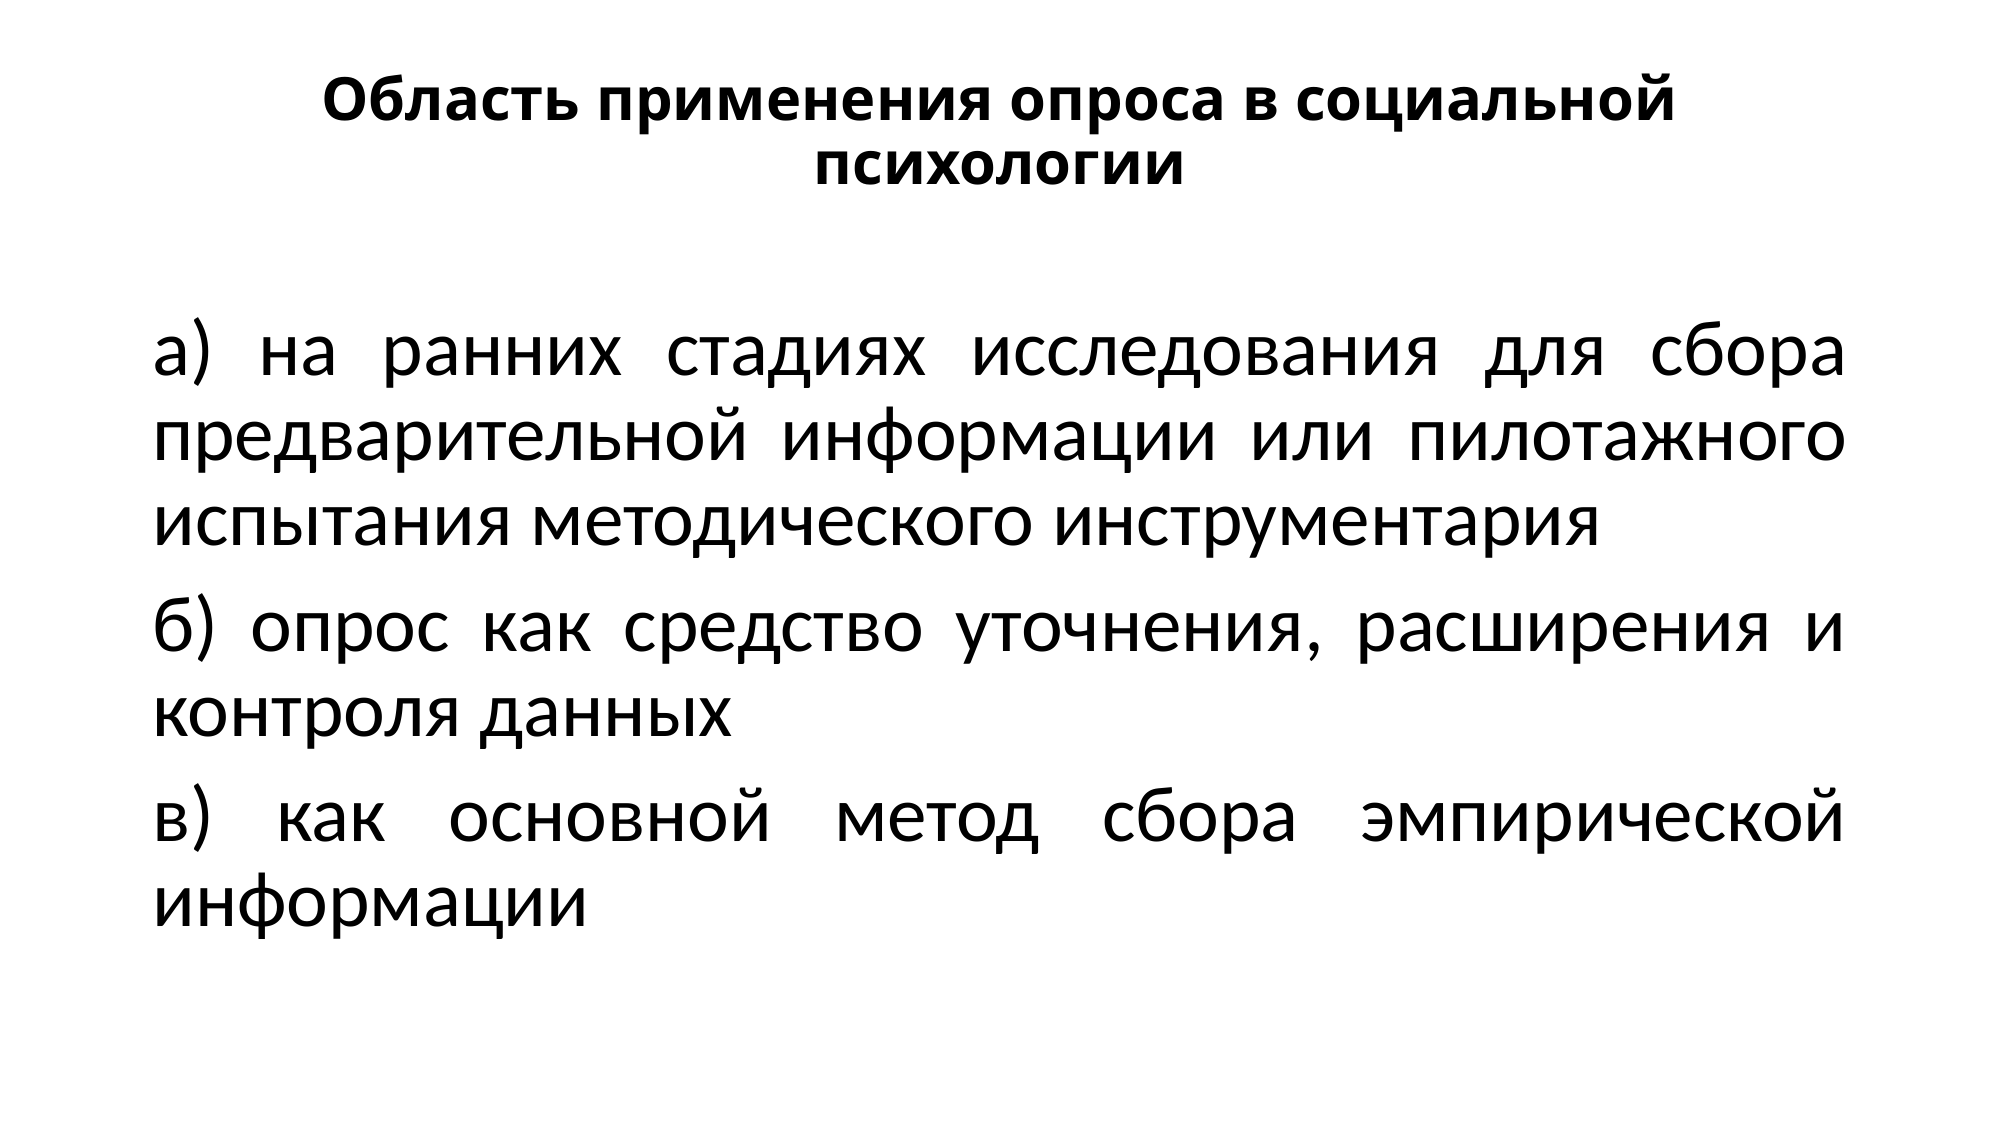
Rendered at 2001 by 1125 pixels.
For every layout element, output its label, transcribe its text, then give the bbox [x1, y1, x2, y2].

title Область применения опроса в социальной психологии [137, 59, 1863, 278]
list а) на ранних стадиях исследования для сбора предварительной информации или пилотажного испытания методического инструментария б) опрос как средство уточнения, расширения и контроля данных в) как основной метод сбора эмпирической информации [137, 299, 1863, 1014]
